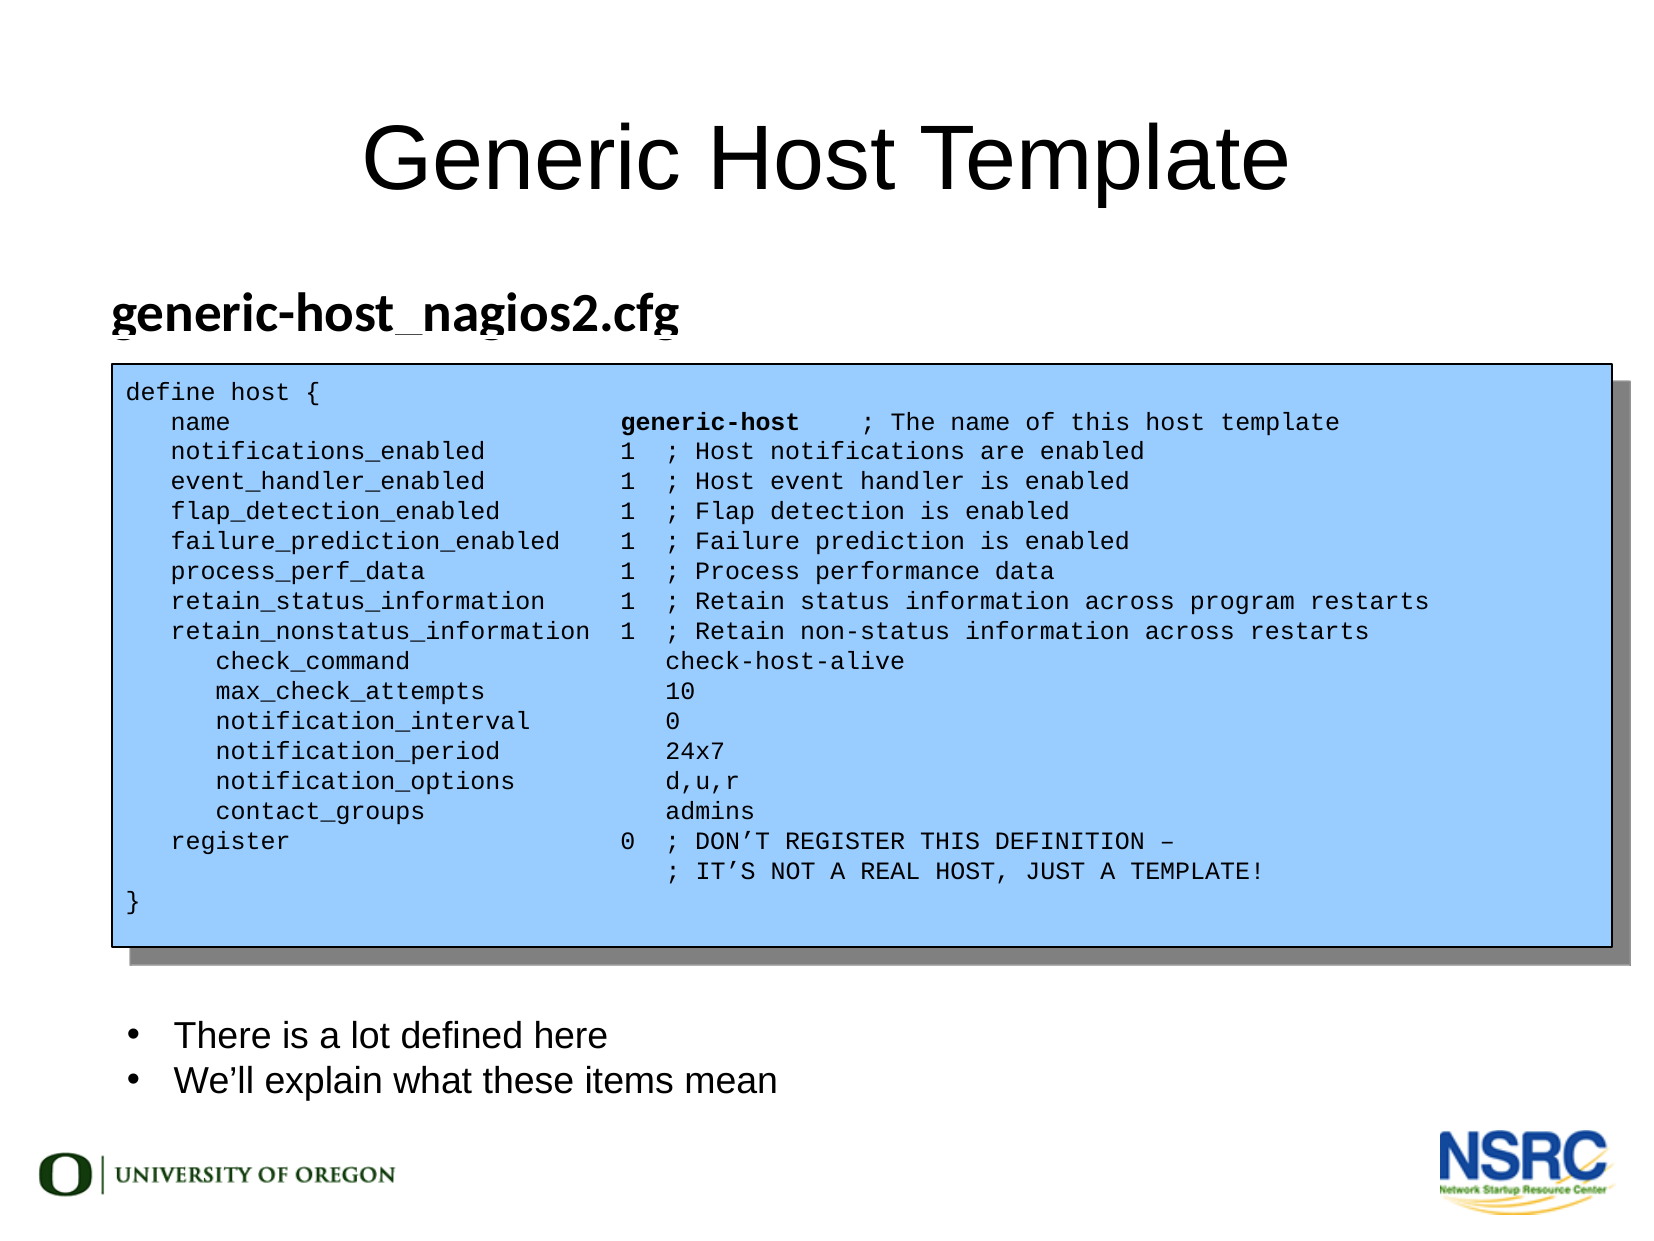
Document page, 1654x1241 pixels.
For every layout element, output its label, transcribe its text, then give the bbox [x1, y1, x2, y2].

text_box Generic Host Template [82, 49, 1571, 257]
text_box define host { name generic-host ; The name of this host template notifications_enabled 1 ; Host notifications are enabled event_handler_enabled 1 ; Host event handler is enabled flap_detection_enabled 1 ; Flap detection is enabled failure_prediction_enabled 1 ; Failure prediction is enabled process_perf_data 1 ; Process performance data retain_status_information 1 ; Retain status information across program restarts retain_nonstatus_information 1 ; Retain non-status information across restarts check_command check-host-alive max_check_attempts 10 notification_interval 0 notification_period 24x7 notification_options d,u,r contact_groups admins register 0 ; DON’T REGISTER THIS DEFINITION – ; IT’S NOT A REAL HOST, JUST A TEMPLATE! } [112, 364, 1613, 948]
text_box generic-host_nagios2.cfg [96, 268, 731, 351]
picture [37, 1151, 397, 1198]
text_box There is a lot defined here We’ll explain what these items mean [112, 1003, 1571, 1109]
picture [1440, 1130, 1616, 1215]
